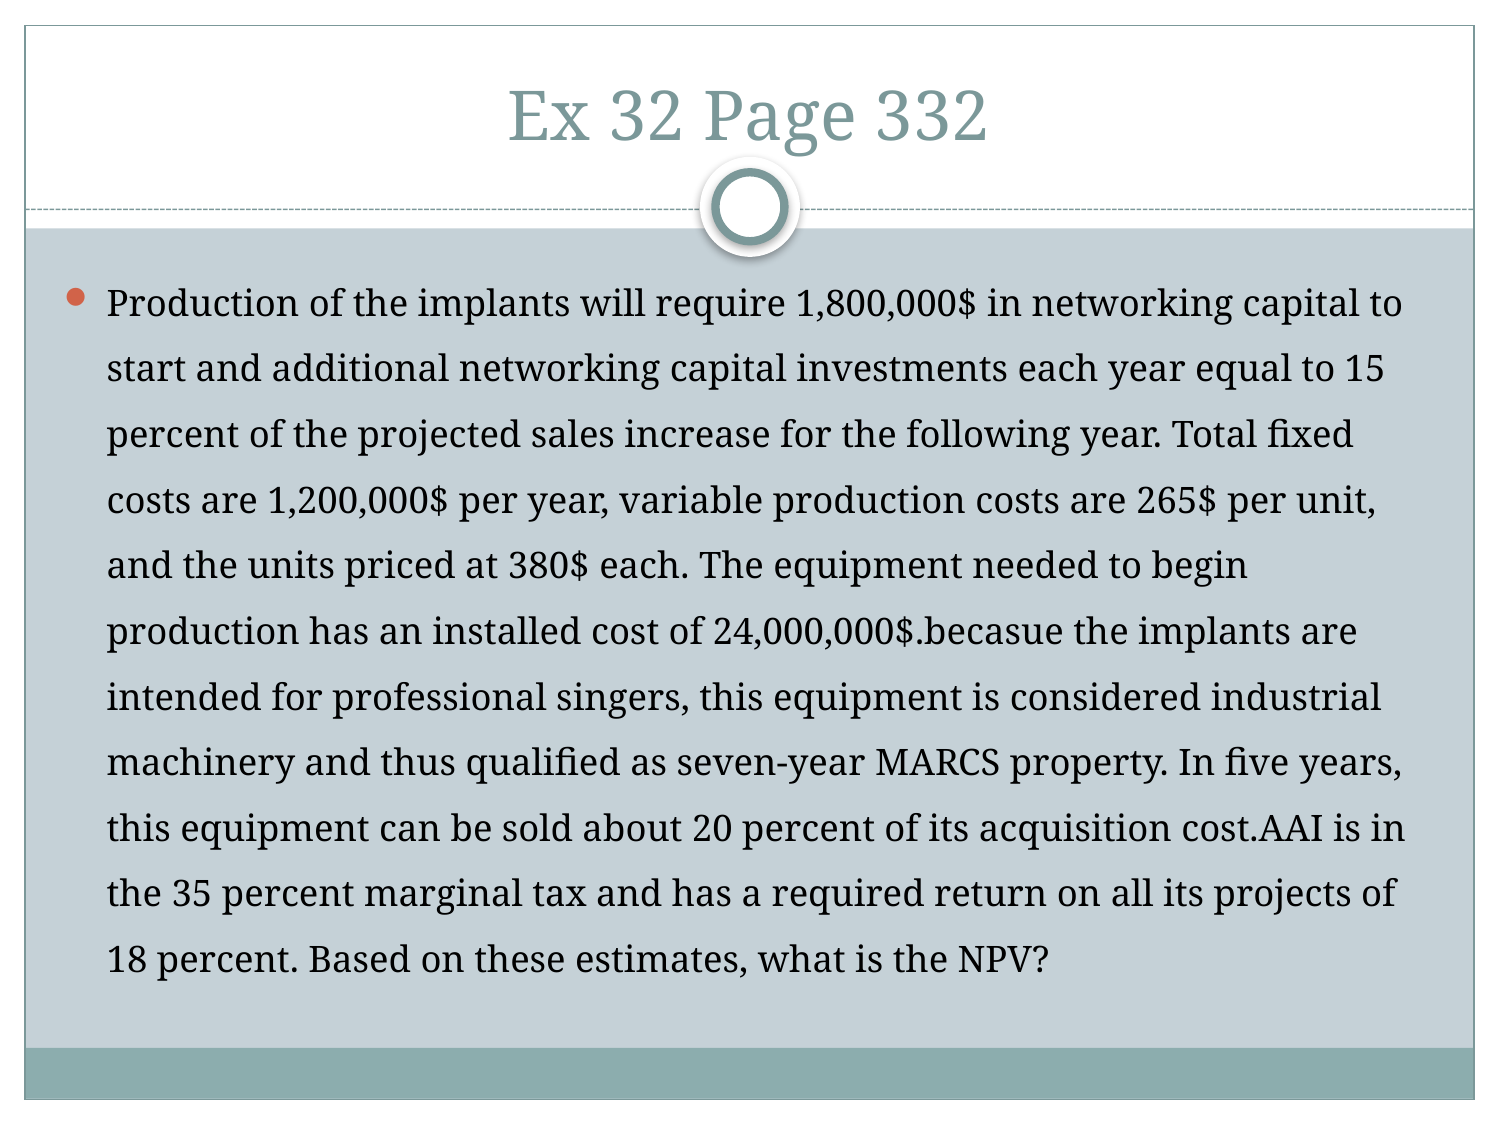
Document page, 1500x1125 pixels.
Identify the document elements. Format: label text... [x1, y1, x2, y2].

title Ex 32 Page 332 [49, 37, 1450, 162]
list Production of the implants will require 1,800,000$ in networking capital to start and additional networking capital investments each year equal to 15 percent of the projected sales increase for the following year. Total fixed costs are 1,200,000$ per year, variable production costs are 265$ per unit, and the units priced at 380$ each. The equipment needed to begin production has an installed cost of 24,000,000$.becasue the implants are intended for professional singers, this equipment is considered industrial machinery and thus qualified as seven-year MARCS property. In five years, this equipment can be sold about 20 percent of its acquisition cost.AAI is in the 35 percent marginal tax and has a required return on all its projects of 18 percent. Based on these estimates, what is the NPV? [49, 250, 1445, 1001]
